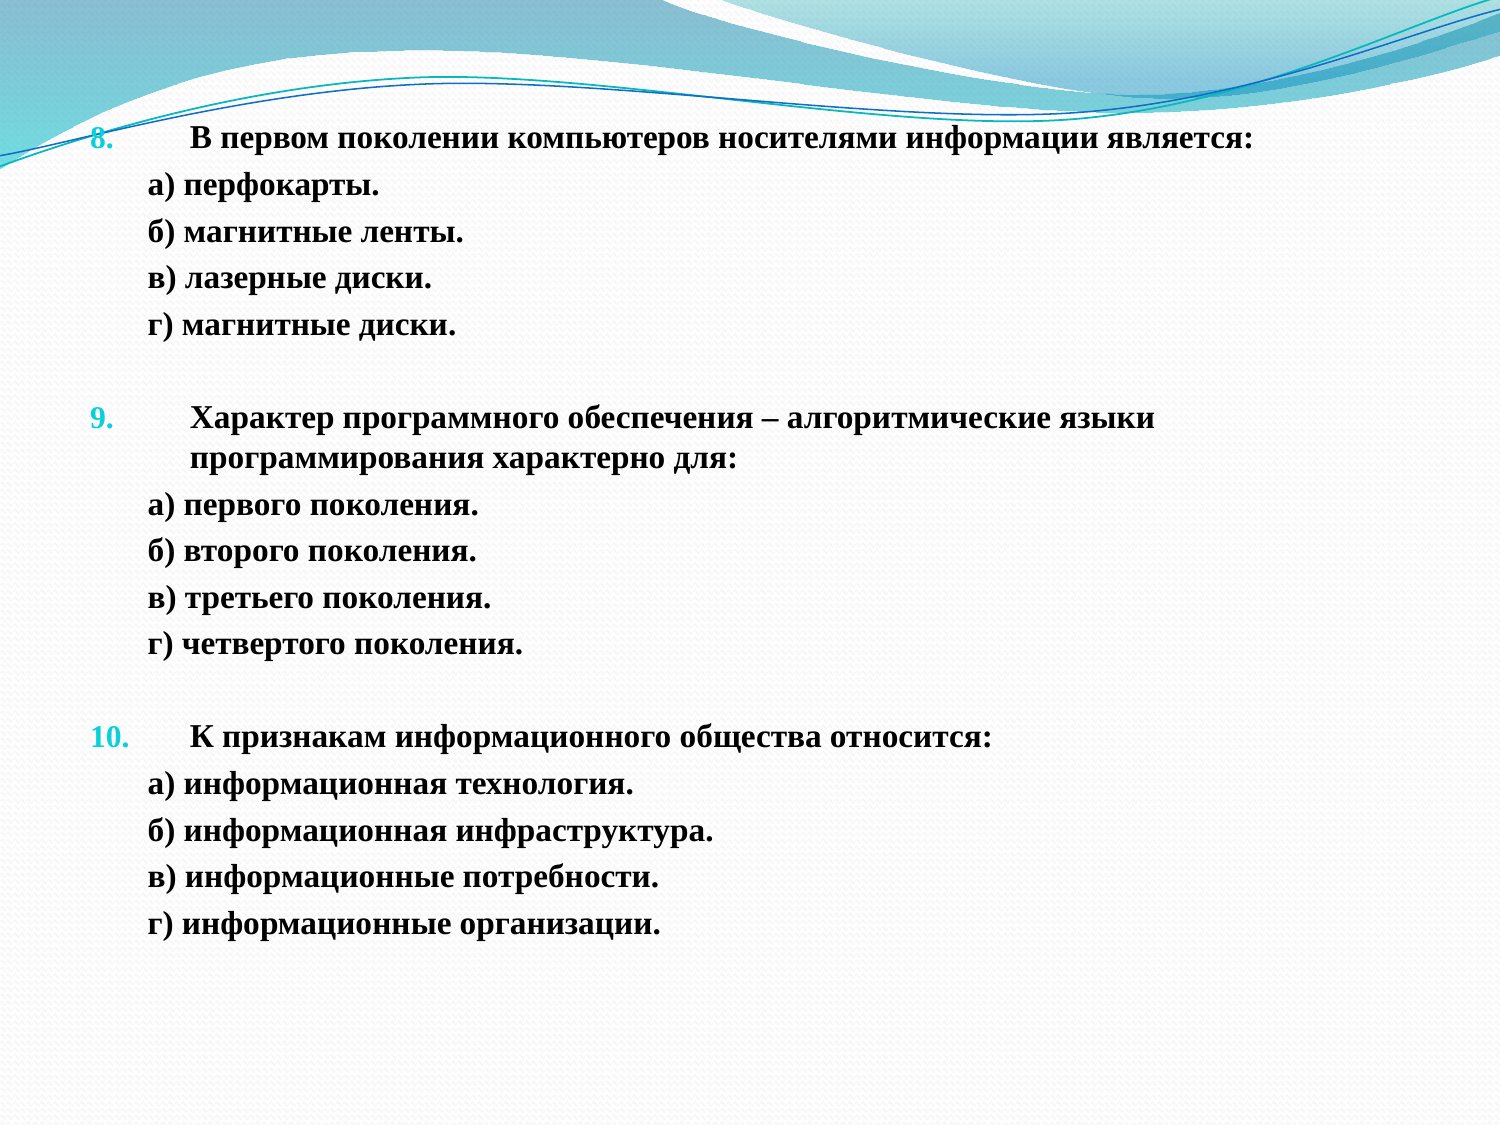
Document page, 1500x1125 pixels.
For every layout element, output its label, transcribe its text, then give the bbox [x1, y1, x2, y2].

list В первом поколении компьютеров носителями информации является: а) перфокарты. б) магнитные ленты. в) лазерные диски. г) магнитные диски. Характер программного обеспечения – алгоритмические языки программирования характерно для: а) первого поколения. б) второго поколения. в) третьего поколения. г) четвертого поколения. К признакам информационного общества относится: а) информационная технология. б) информационная инфраструктура. в) информационные потребности. г) информационные организации. [74, 66, 1424, 1071]
